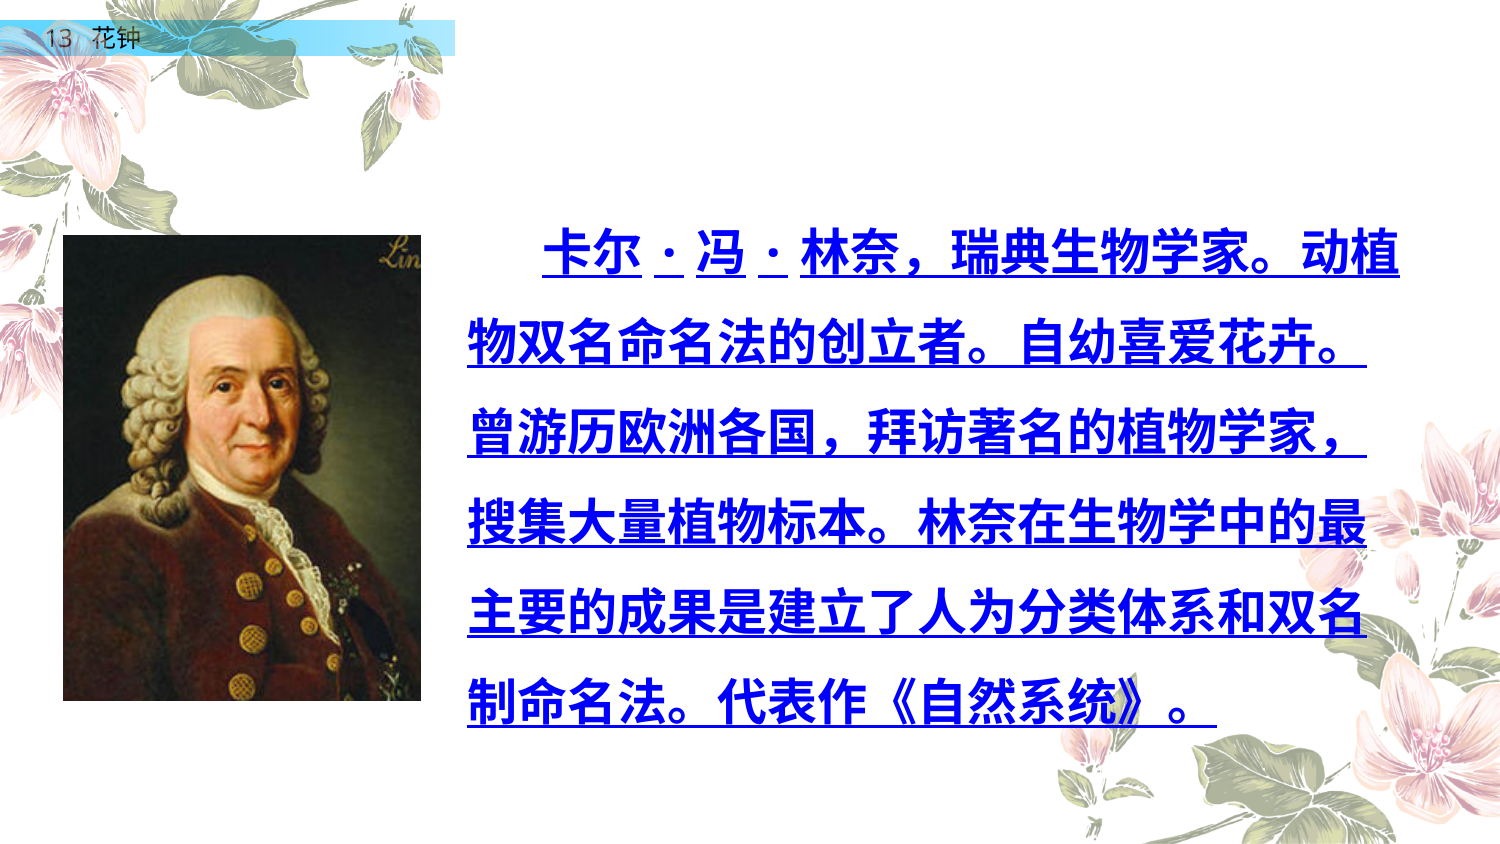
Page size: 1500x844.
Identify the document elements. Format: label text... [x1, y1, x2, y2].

picture [0, 0, 443, 702]
text_box 卡尔·冯·林奈，瑞典生物学家。动植物双名命名法的创立者。自幼喜爱花卉。曾游历欧洲各国，拜访著名的植物学家，搜集大量植物标本。林奈在生物学中的最主要的成果是建立了人为分类体系和双名制命名法。代表作《自然系统》。 [452, 183, 1422, 739]
picture [1058, 422, 1500, 844]
